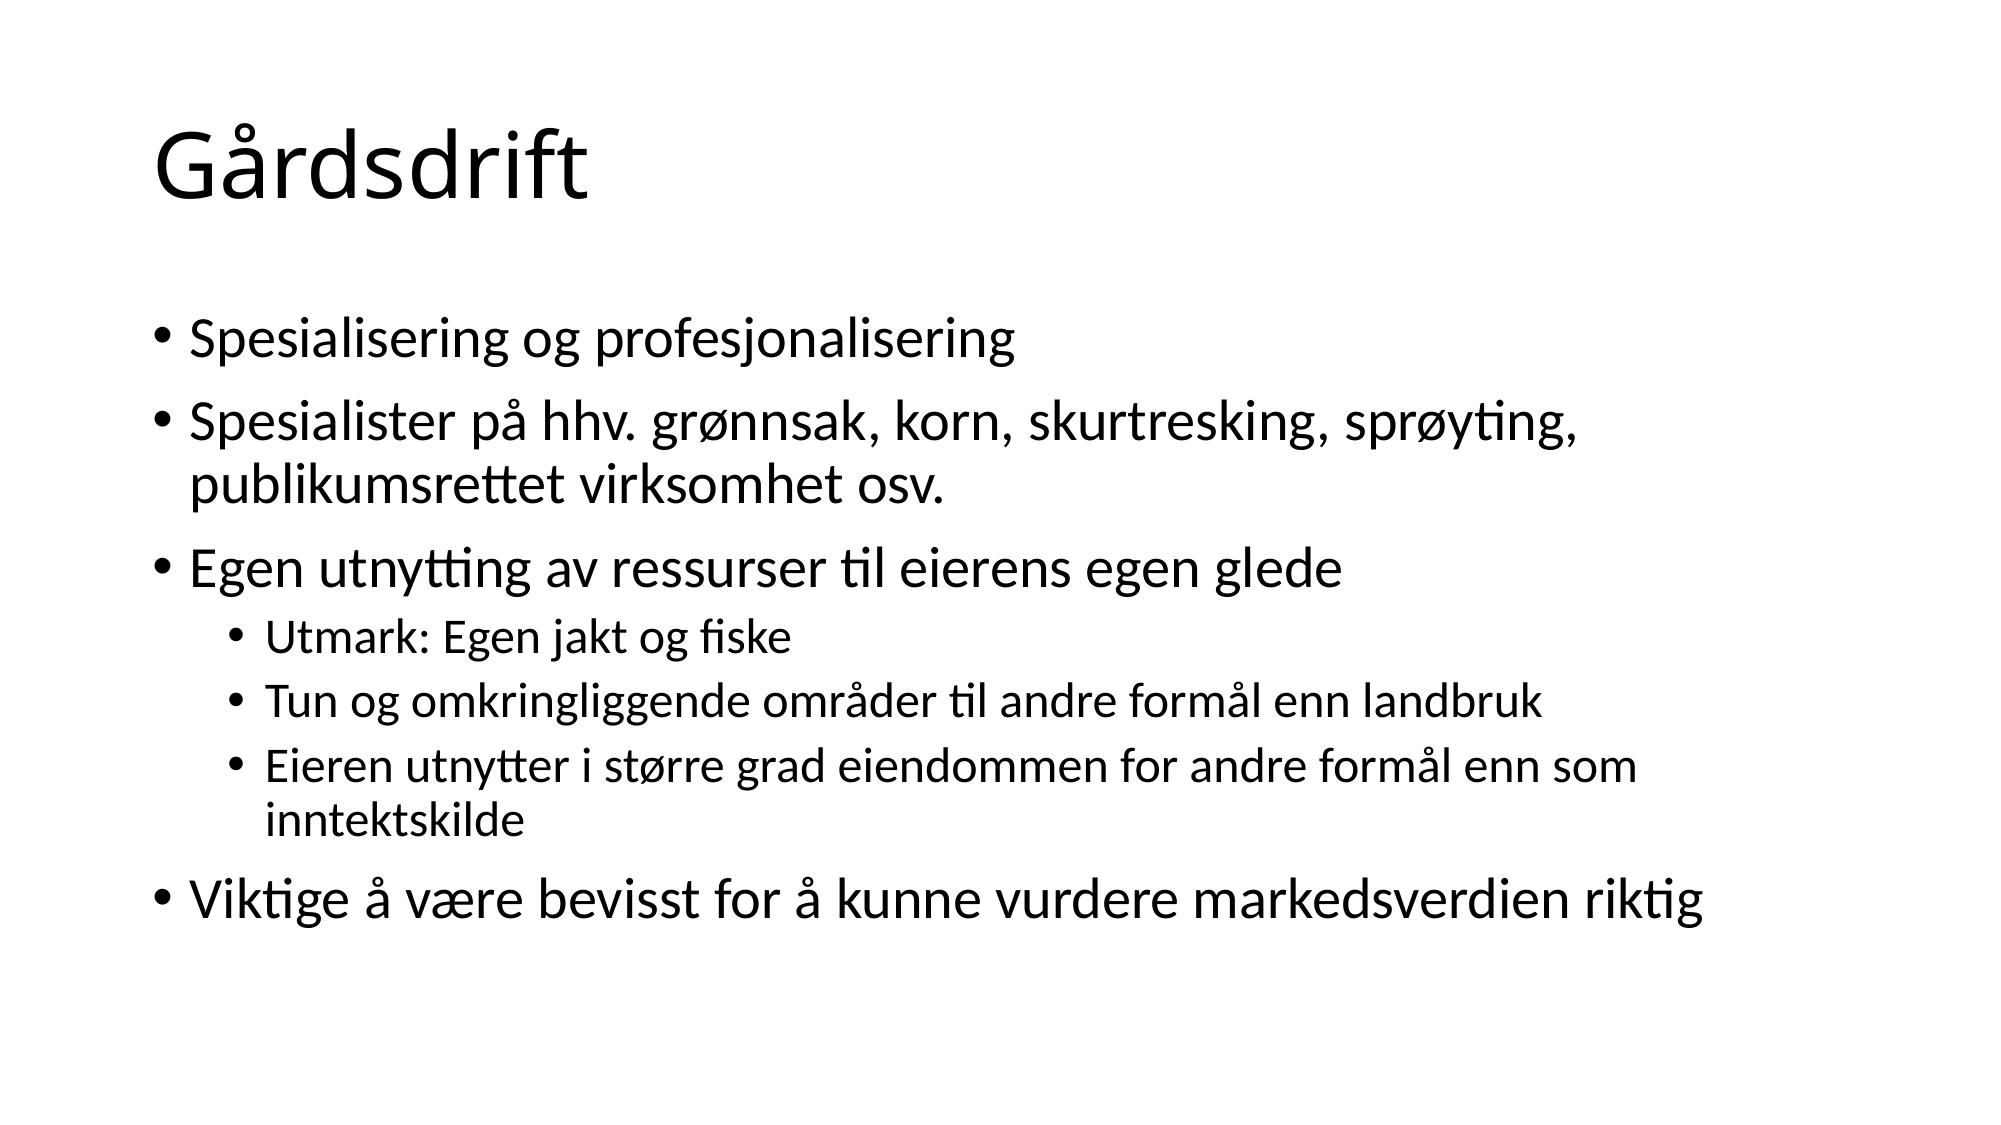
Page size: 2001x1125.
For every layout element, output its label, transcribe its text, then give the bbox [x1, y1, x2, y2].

title Gårdsdrift [137, 59, 1863, 278]
list Spesialisering og profesjonalisering Spesialister på hhv. grønnsak, korn, skurtresking, sprøyting, publikumsrettet virksomhet osv. Egen utnytting av ressurser til eierens egen glede Utmark: Egen jakt og fiske Tun og omkringliggende områder til andre formål enn landbruk Eieren utnytter i større grad eiendommen for andre formål enn som inntektskilde Viktige å være bevisst for å kunne vurdere markedsverdien riktig [137, 299, 1863, 1014]
